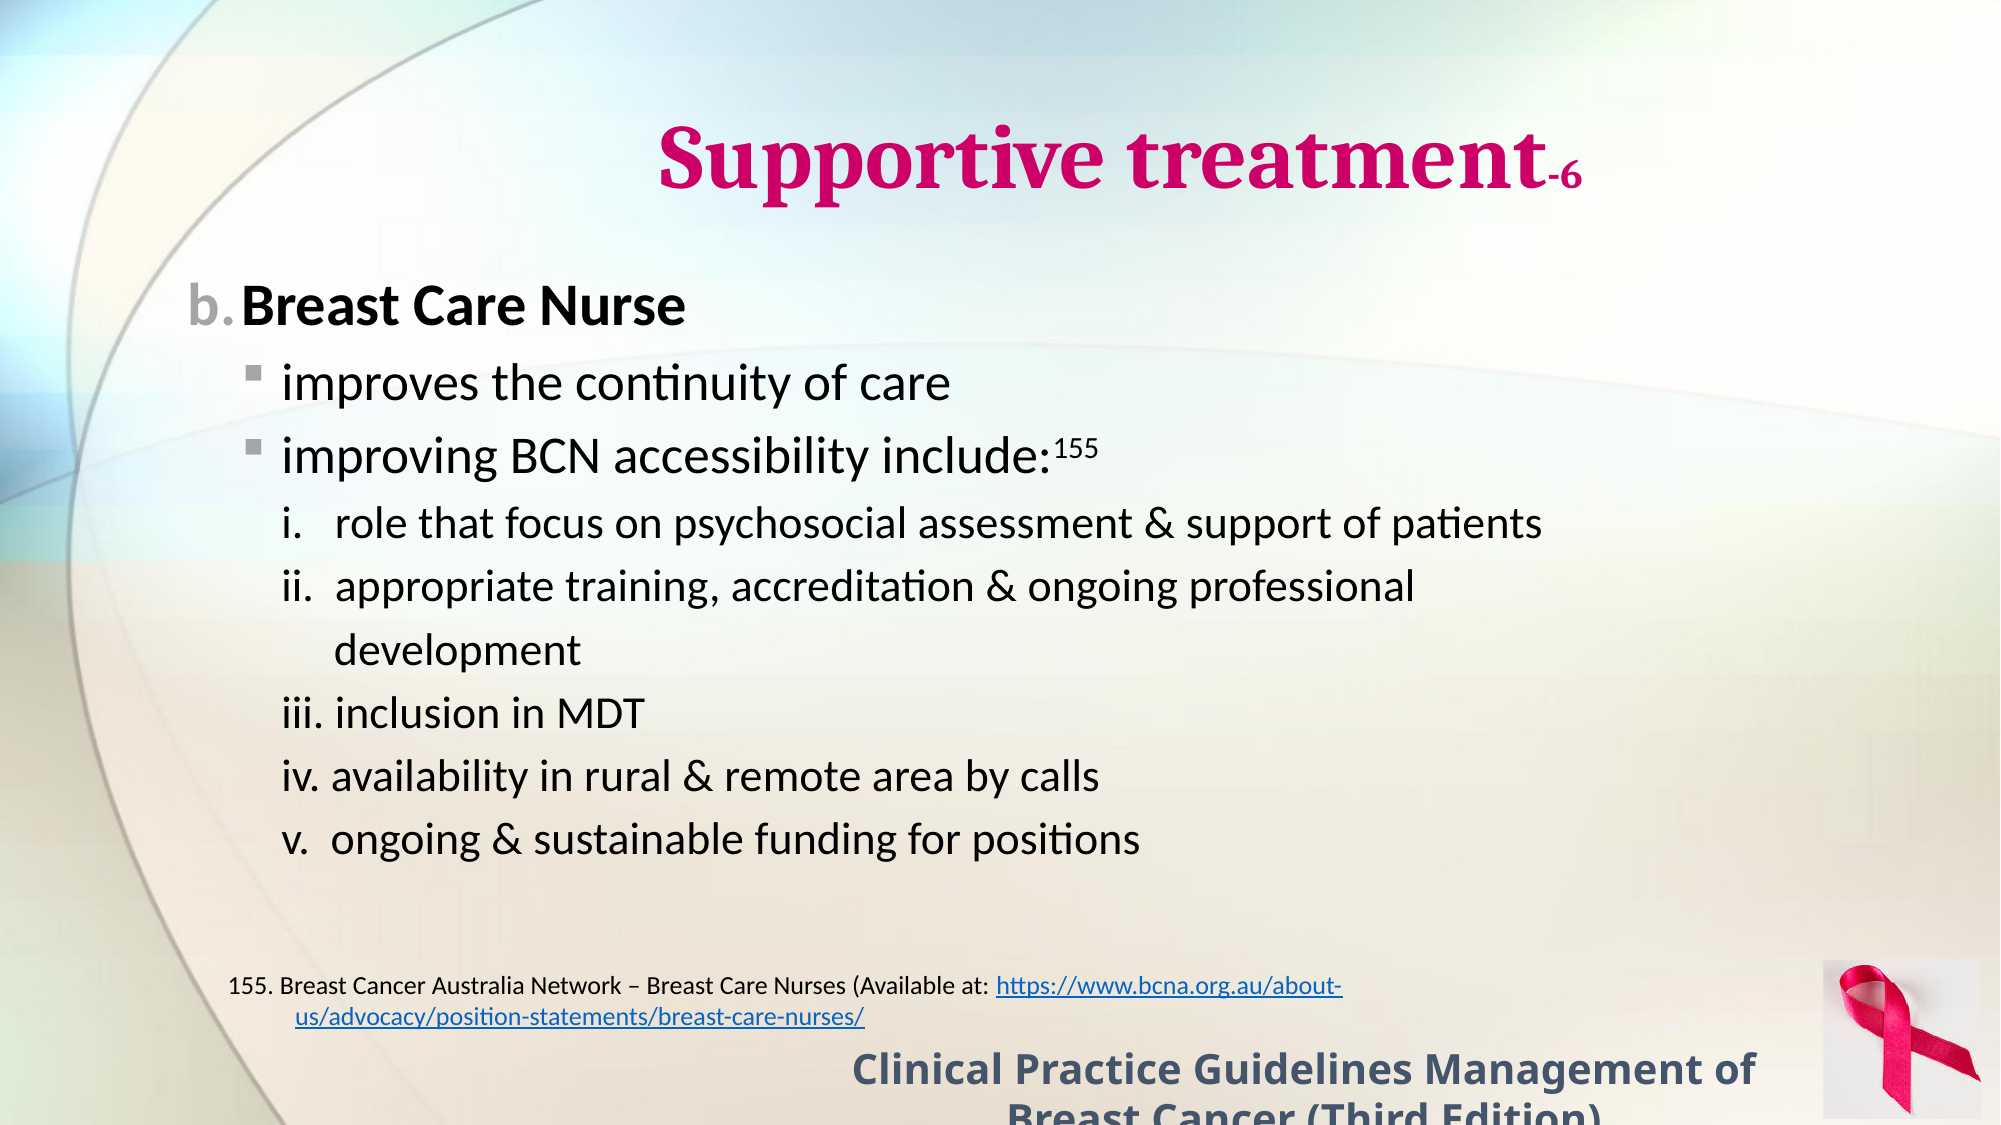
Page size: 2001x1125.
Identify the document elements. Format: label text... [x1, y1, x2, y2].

slide_number 13 [1325, 1042, 1813, 1103]
text_box Clinical Practice Guidelines Management of Breast Cancer (Third Edition) [788, 1043, 1820, 1125]
list Breast Care Nurse improves the continuity of care improving BCN accessibility include:155 i. role that focus on psychosocial assessment & support of patients ii. appropriate training, accreditation & ongoing professional development iii. inclusion in MDT iv. availability in rural & remote area by calls v. ongoing & sustainable funding for positions 155. Breast Cancer Australia Network – Breast Care Nurses (Available at: https://www.bcna.org.au/about- us/advocacy/position-statements/breast-care-nurses/ [172, 266, 1826, 1043]
picture [0, 0, 2001, 1125]
title Supportive treatment-6 [381, 43, 1863, 261]
